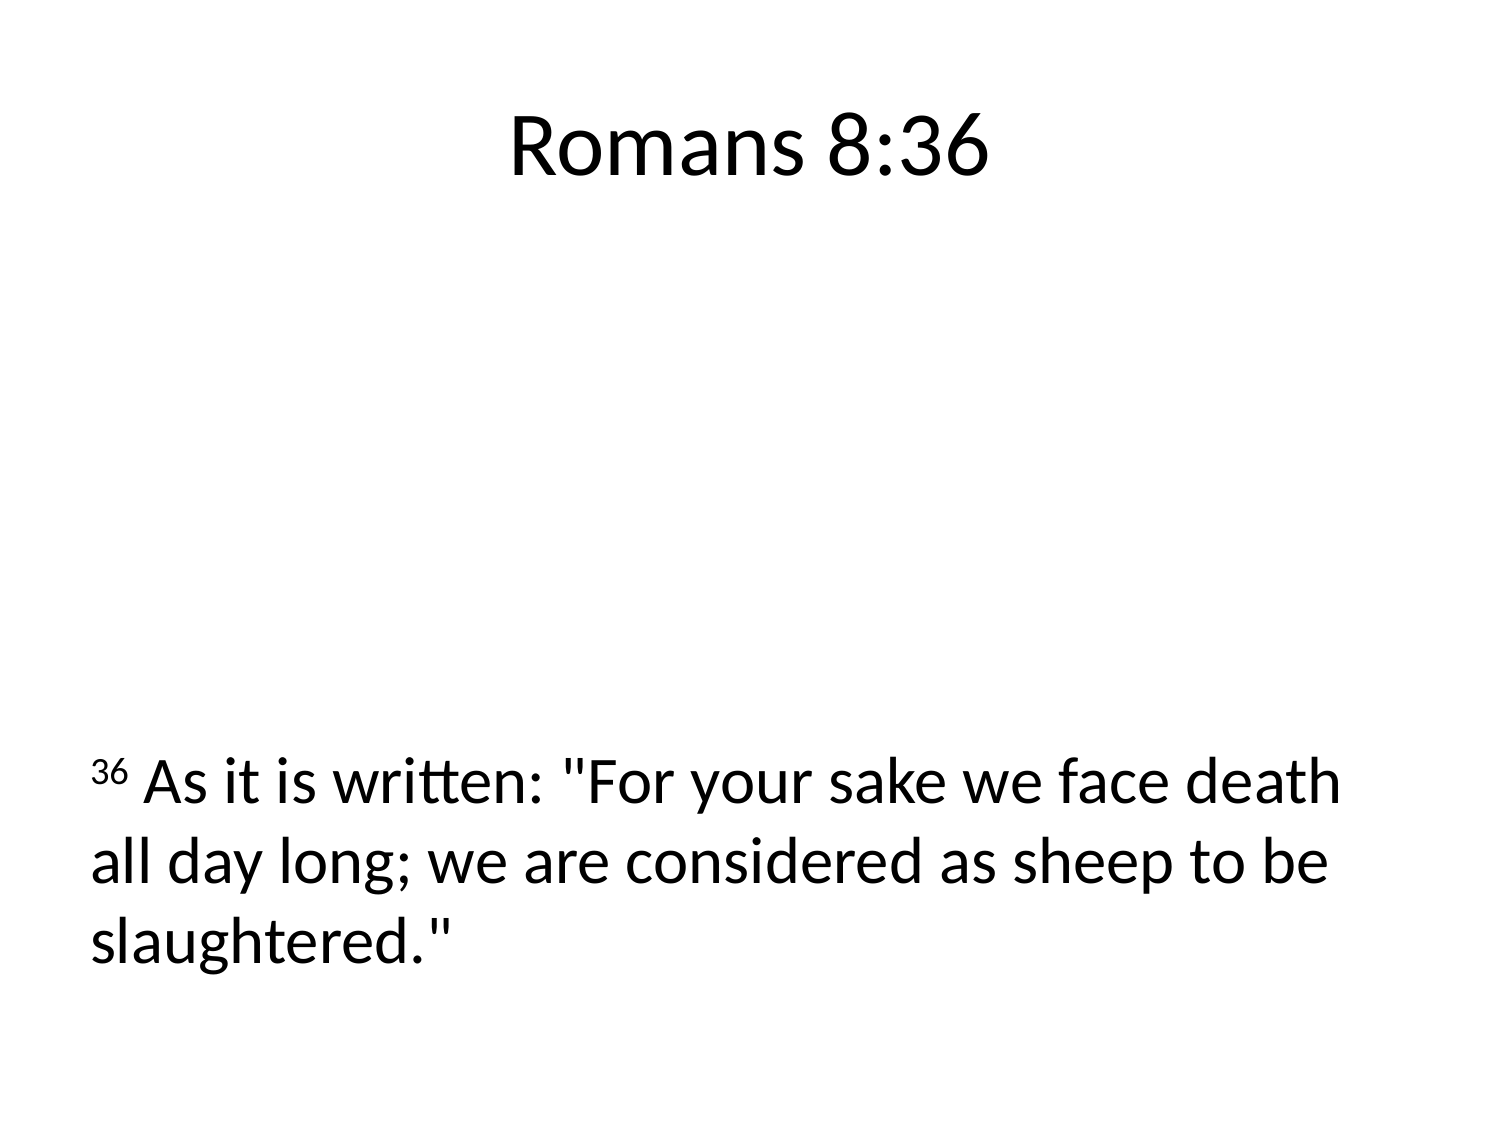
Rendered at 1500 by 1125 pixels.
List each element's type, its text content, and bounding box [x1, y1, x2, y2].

title Romans 8:36 [75, 45, 1425, 233]
list 36 As it is written: "For your sake we face death all day long; we are considered as sheep to be slaughtered." [75, 262, 1425, 1005]
